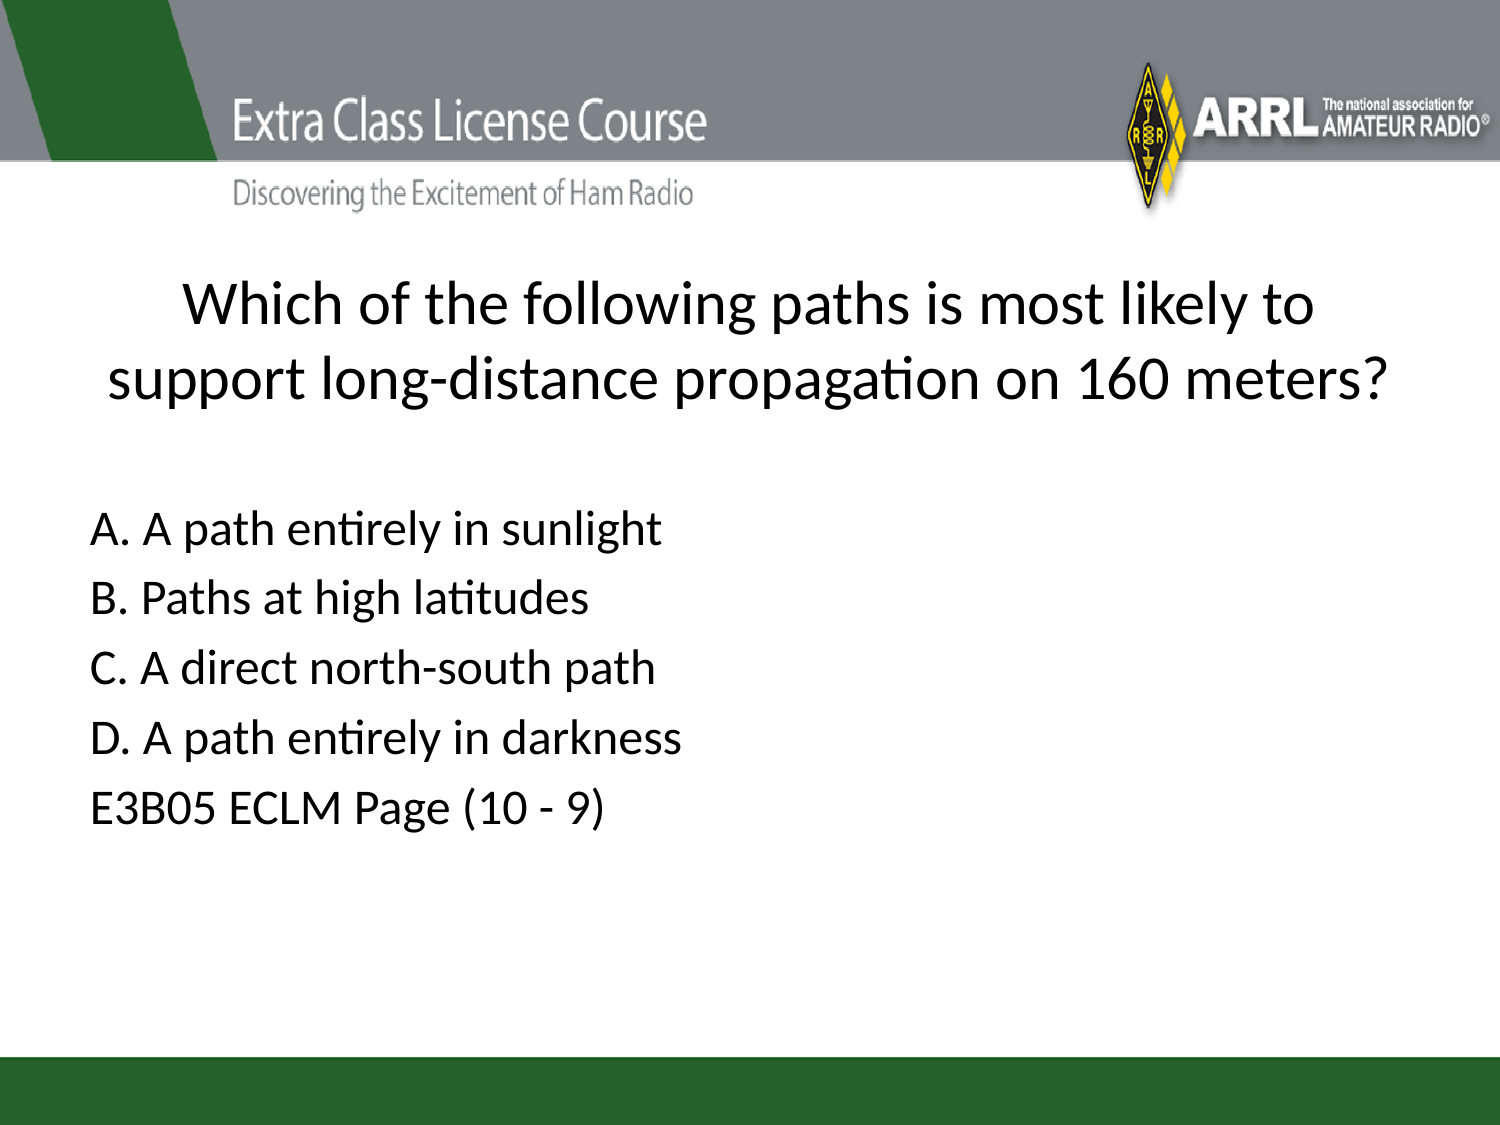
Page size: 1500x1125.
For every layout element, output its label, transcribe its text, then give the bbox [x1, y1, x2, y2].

title Which of the following paths is most likely to support long-distance propagation on 160 meters? [75, 254, 1425, 435]
list A. A path entirely in sunlight B. Paths at high latitudes C. A direct north-south path D. A path entirely in darkness E3B05 ECLM Page (10 - 9) [75, 487, 1425, 1005]
picture [0, 0, 1500, 1125]
